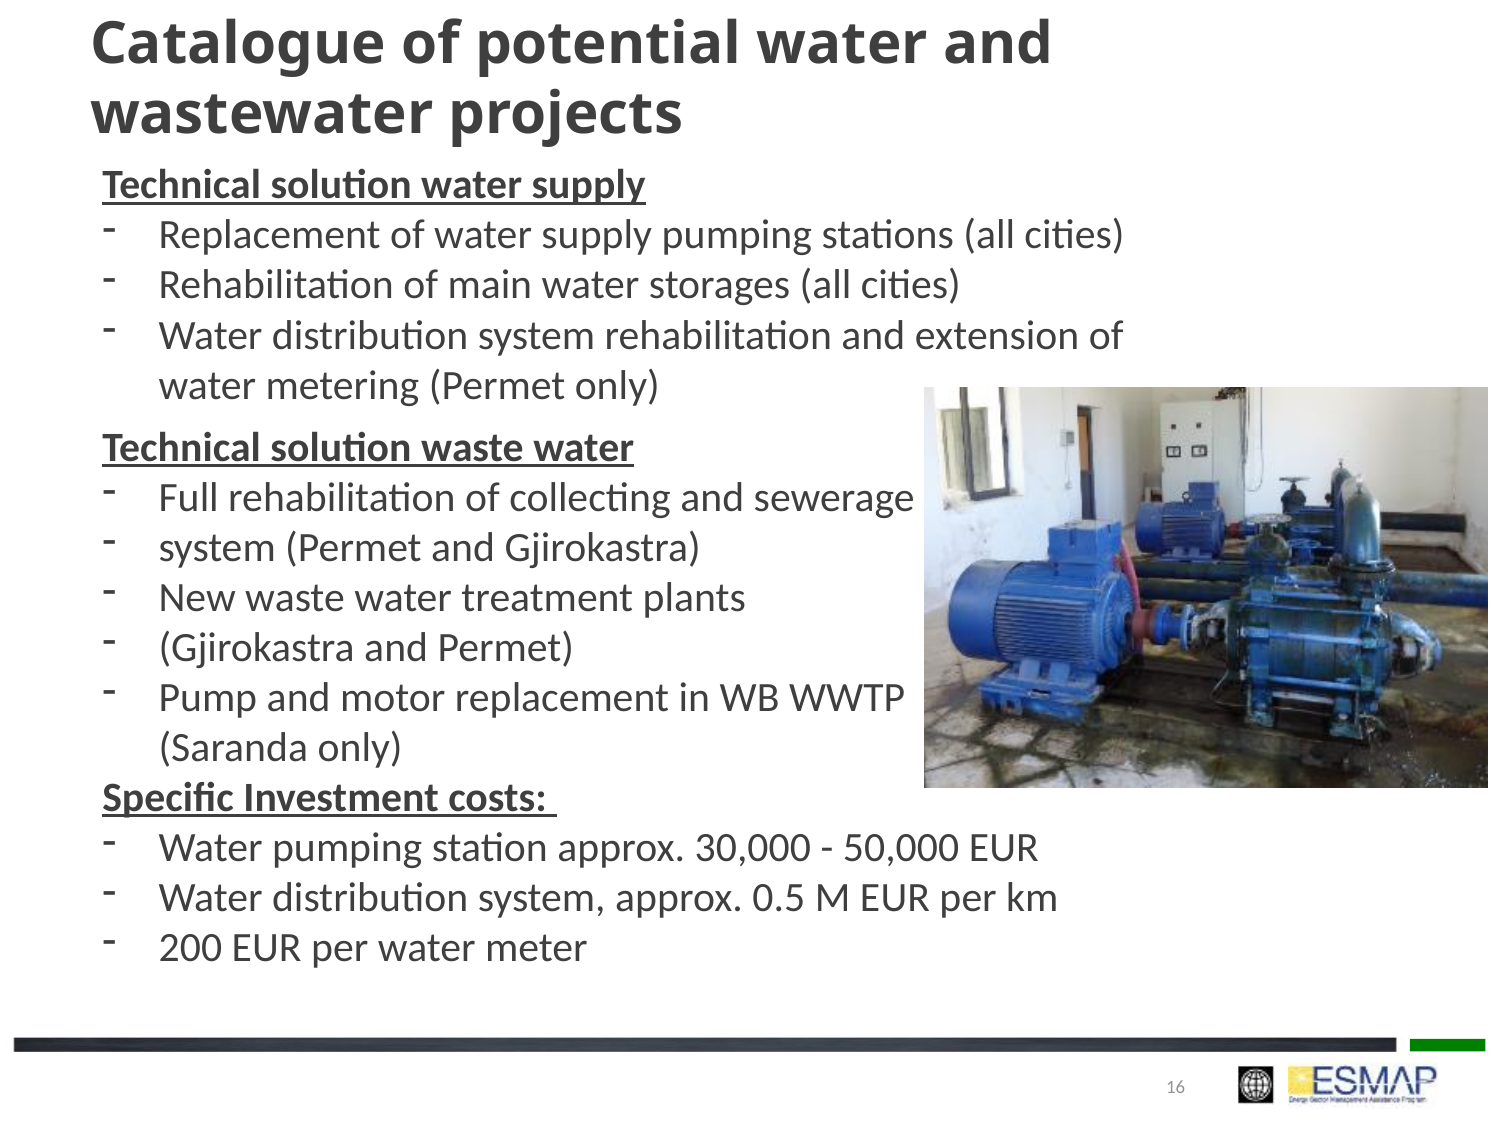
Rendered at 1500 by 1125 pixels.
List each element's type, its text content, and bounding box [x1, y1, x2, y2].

picture [924, 387, 1488, 788]
picture [1237, 1065, 1275, 1105]
slide_number 16 [1050, 1069, 1200, 1103]
picture [6, 1038, 1463, 1109]
title Catalogue of potential water and wastewater projects [75, 37, 1425, 113]
text_box Technical solution waste water Full rehabilitation of collecting and sewerage system (Permet and Gjirokastra) New waste water treatment plants (Gjirokastra and Permet) Pump and motor replacement in WB WWTP (Saranda only) Specific Investment costs: Water pumping station approx. 30,000 - 50,000 EUR Water distribution system, approx. 0.5 M EUR per km 200 EUR per water meter [87, 412, 1100, 1028]
text_box Technical solution water supply Replacement of water supply pumping stations (all cities) Rehabilitation of main water storages (all cities) Water distribution system rehabilitation and extension of water metering (Permet only) [87, 149, 1200, 412]
